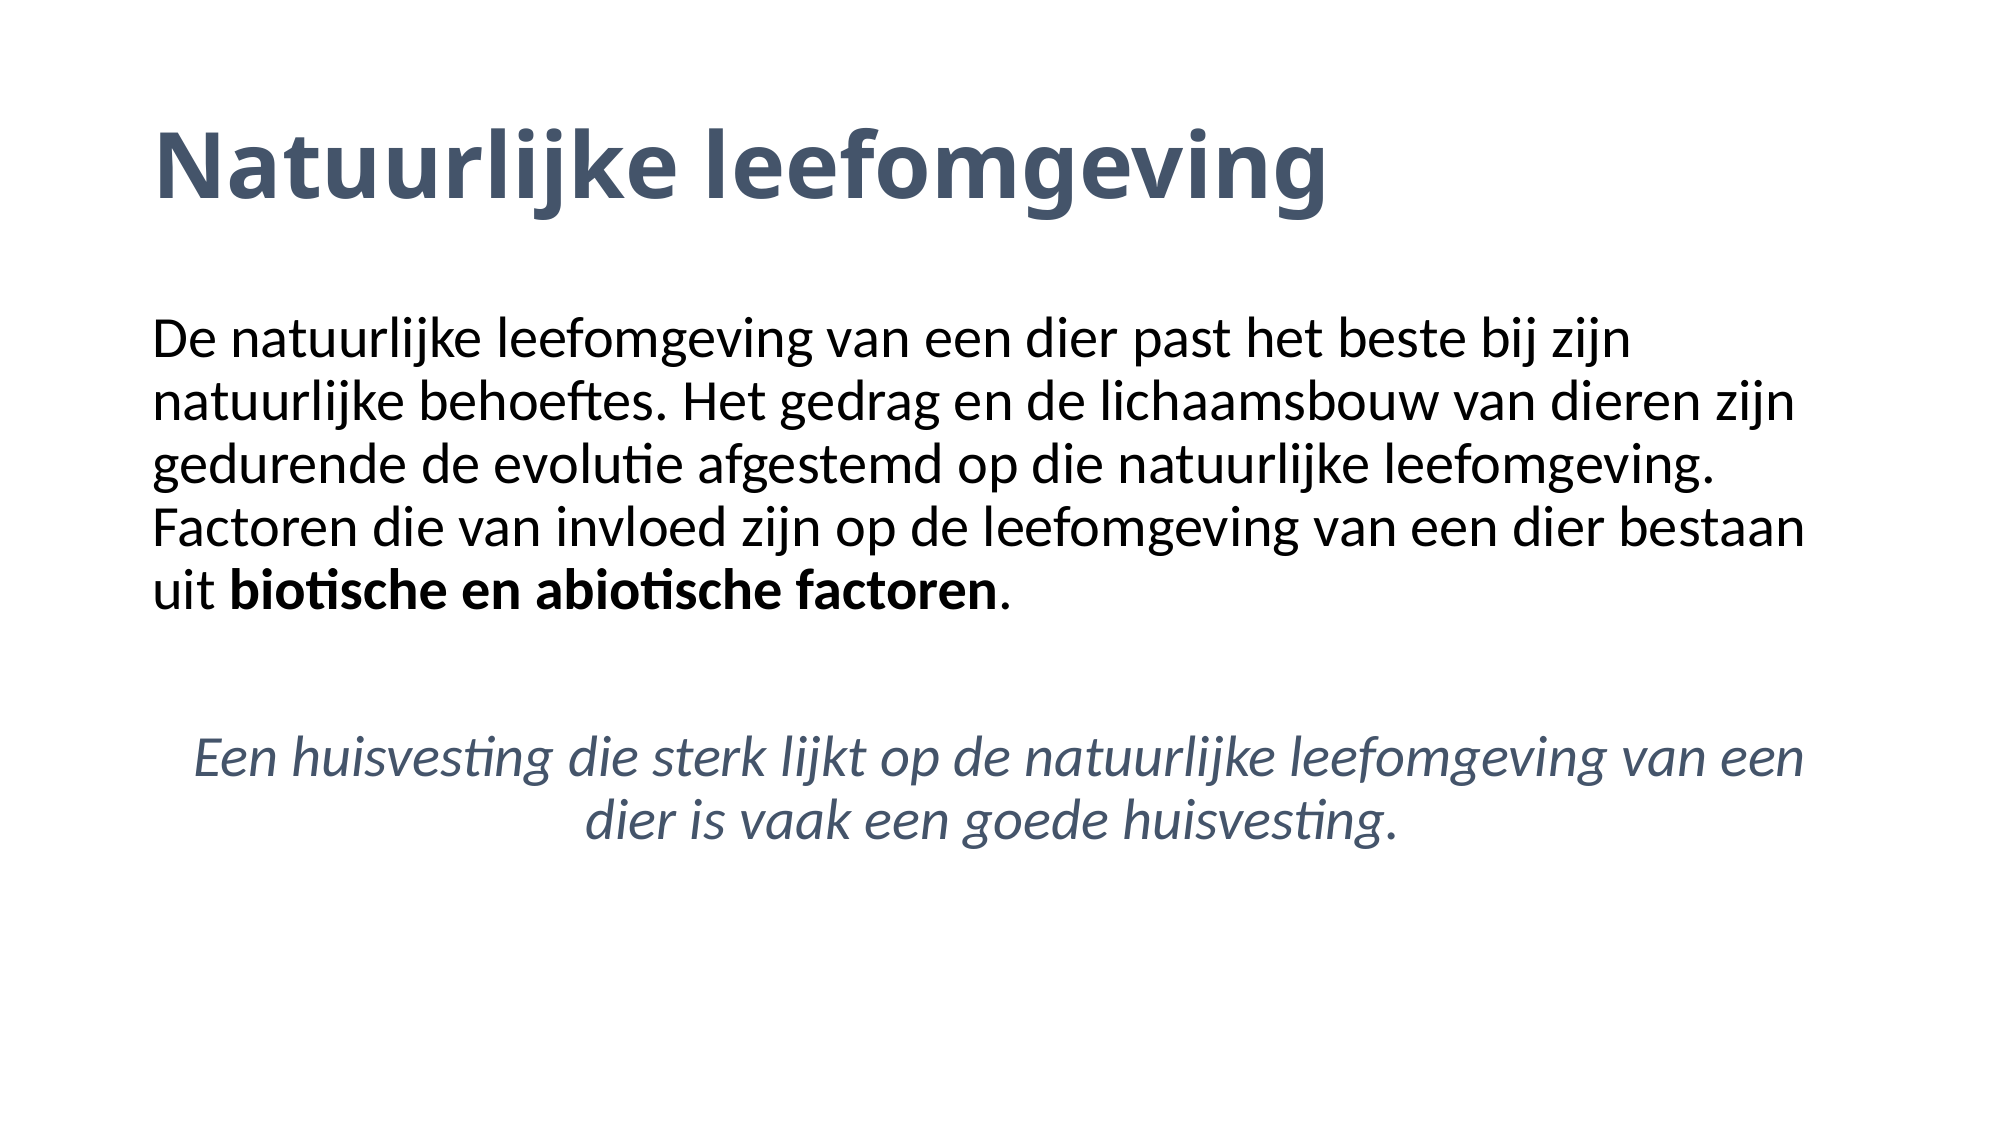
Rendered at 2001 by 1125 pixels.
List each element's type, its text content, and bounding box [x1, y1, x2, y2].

title Natuurlijke leefomgeving [137, 59, 1863, 278]
list De natuurlijke leefomgeving van een dier past het beste bij zijn natuurlijke behoeftes. Het gedrag en de lichaamsbouw van dieren zijn gedurende de evolutie afgestemd op die natuurlijke leefomgeving. Factoren die van invloed zijn op de leefomgeving van een dier bestaan uit biotische en abiotische factoren. Een huisvesting die sterk lijkt op de natuurlijke leefomgeving van een dier is vaak een goede huisvesting. [137, 299, 1863, 1014]
